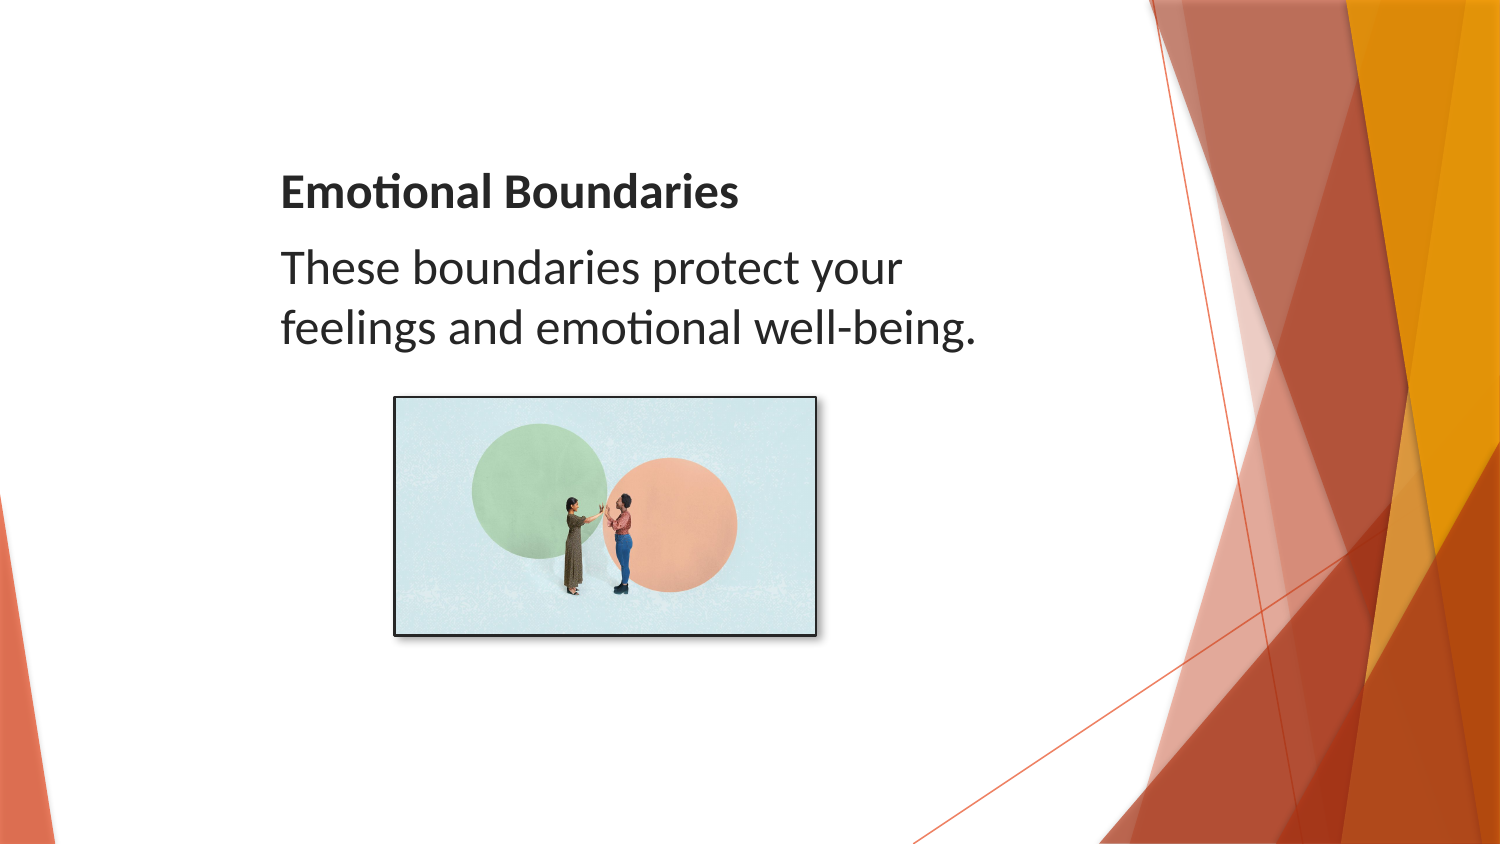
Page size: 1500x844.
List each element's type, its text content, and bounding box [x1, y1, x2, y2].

list Emotional Boundaries These boundaries protect your feelings and emotional well-being. [265, 114, 1046, 399]
picture [395, 397, 816, 635]
